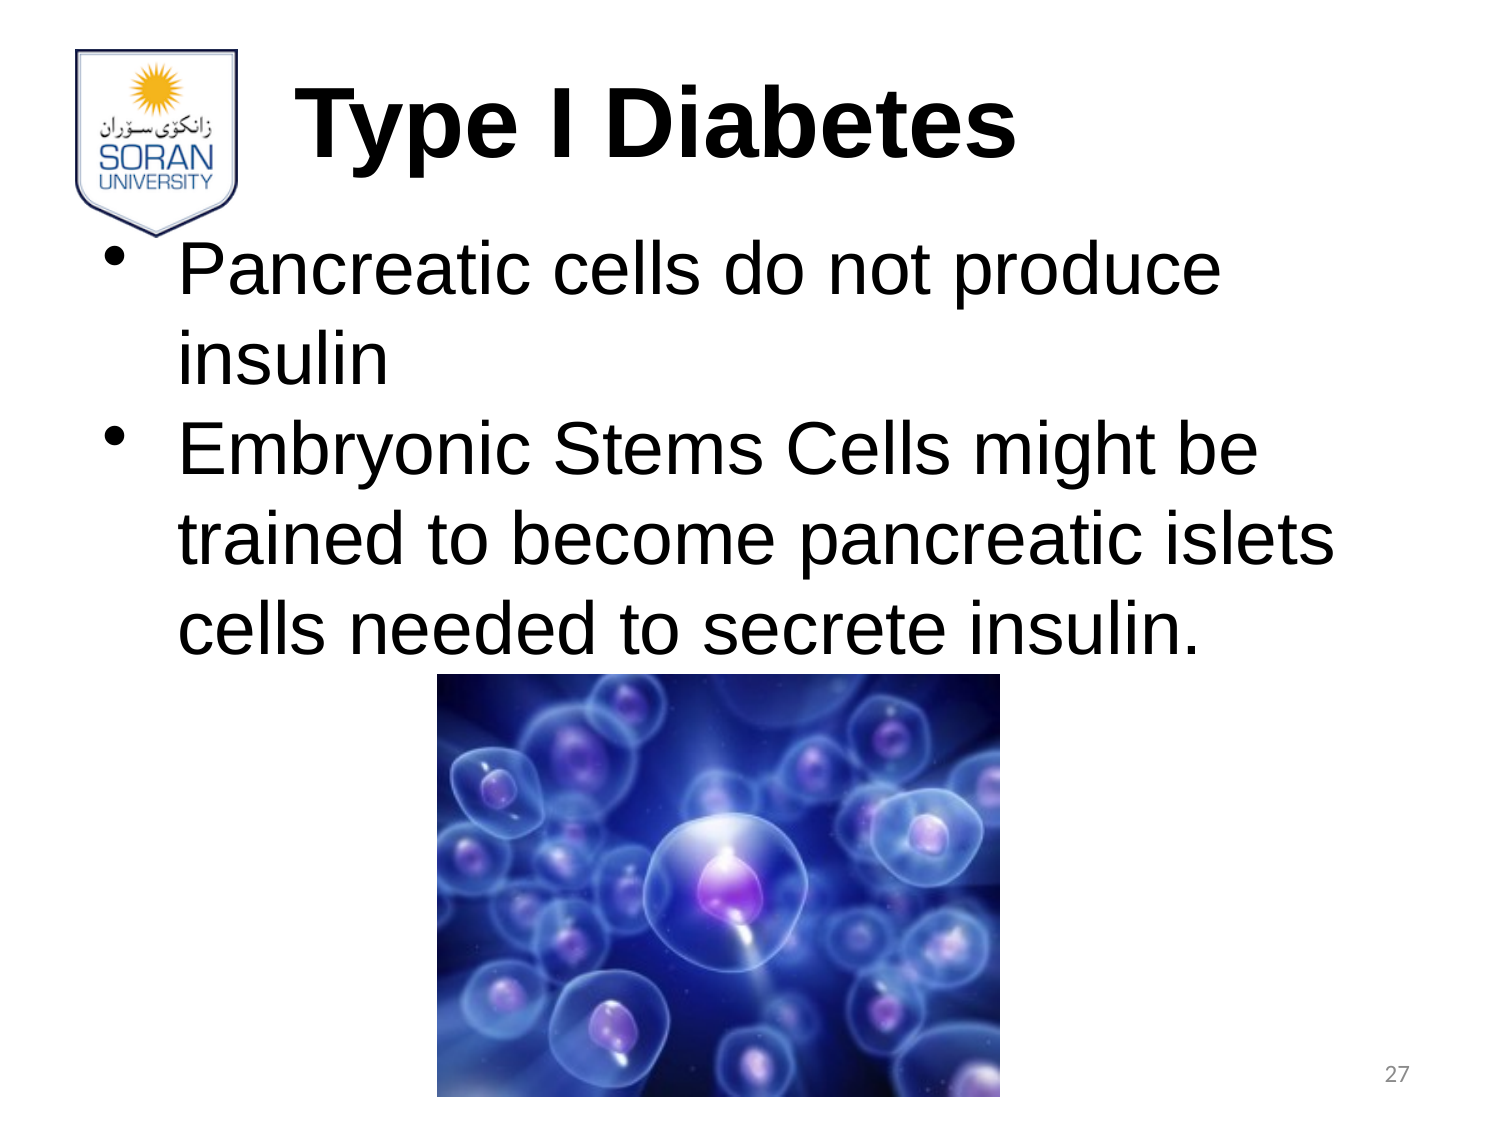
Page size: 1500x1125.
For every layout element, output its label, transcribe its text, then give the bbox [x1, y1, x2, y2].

slide_number 27 [1074, 1042, 1425, 1103]
picture [437, 674, 1001, 1098]
text_box Pancreatic cells do not produce insulin Embryonic Stems Cells might be trained to become pancreatic islets cells needed to secrete insulin. [87, 212, 1400, 768]
text_box Type I Diabetes [280, 50, 1036, 185]
picture [75, 49, 238, 238]
